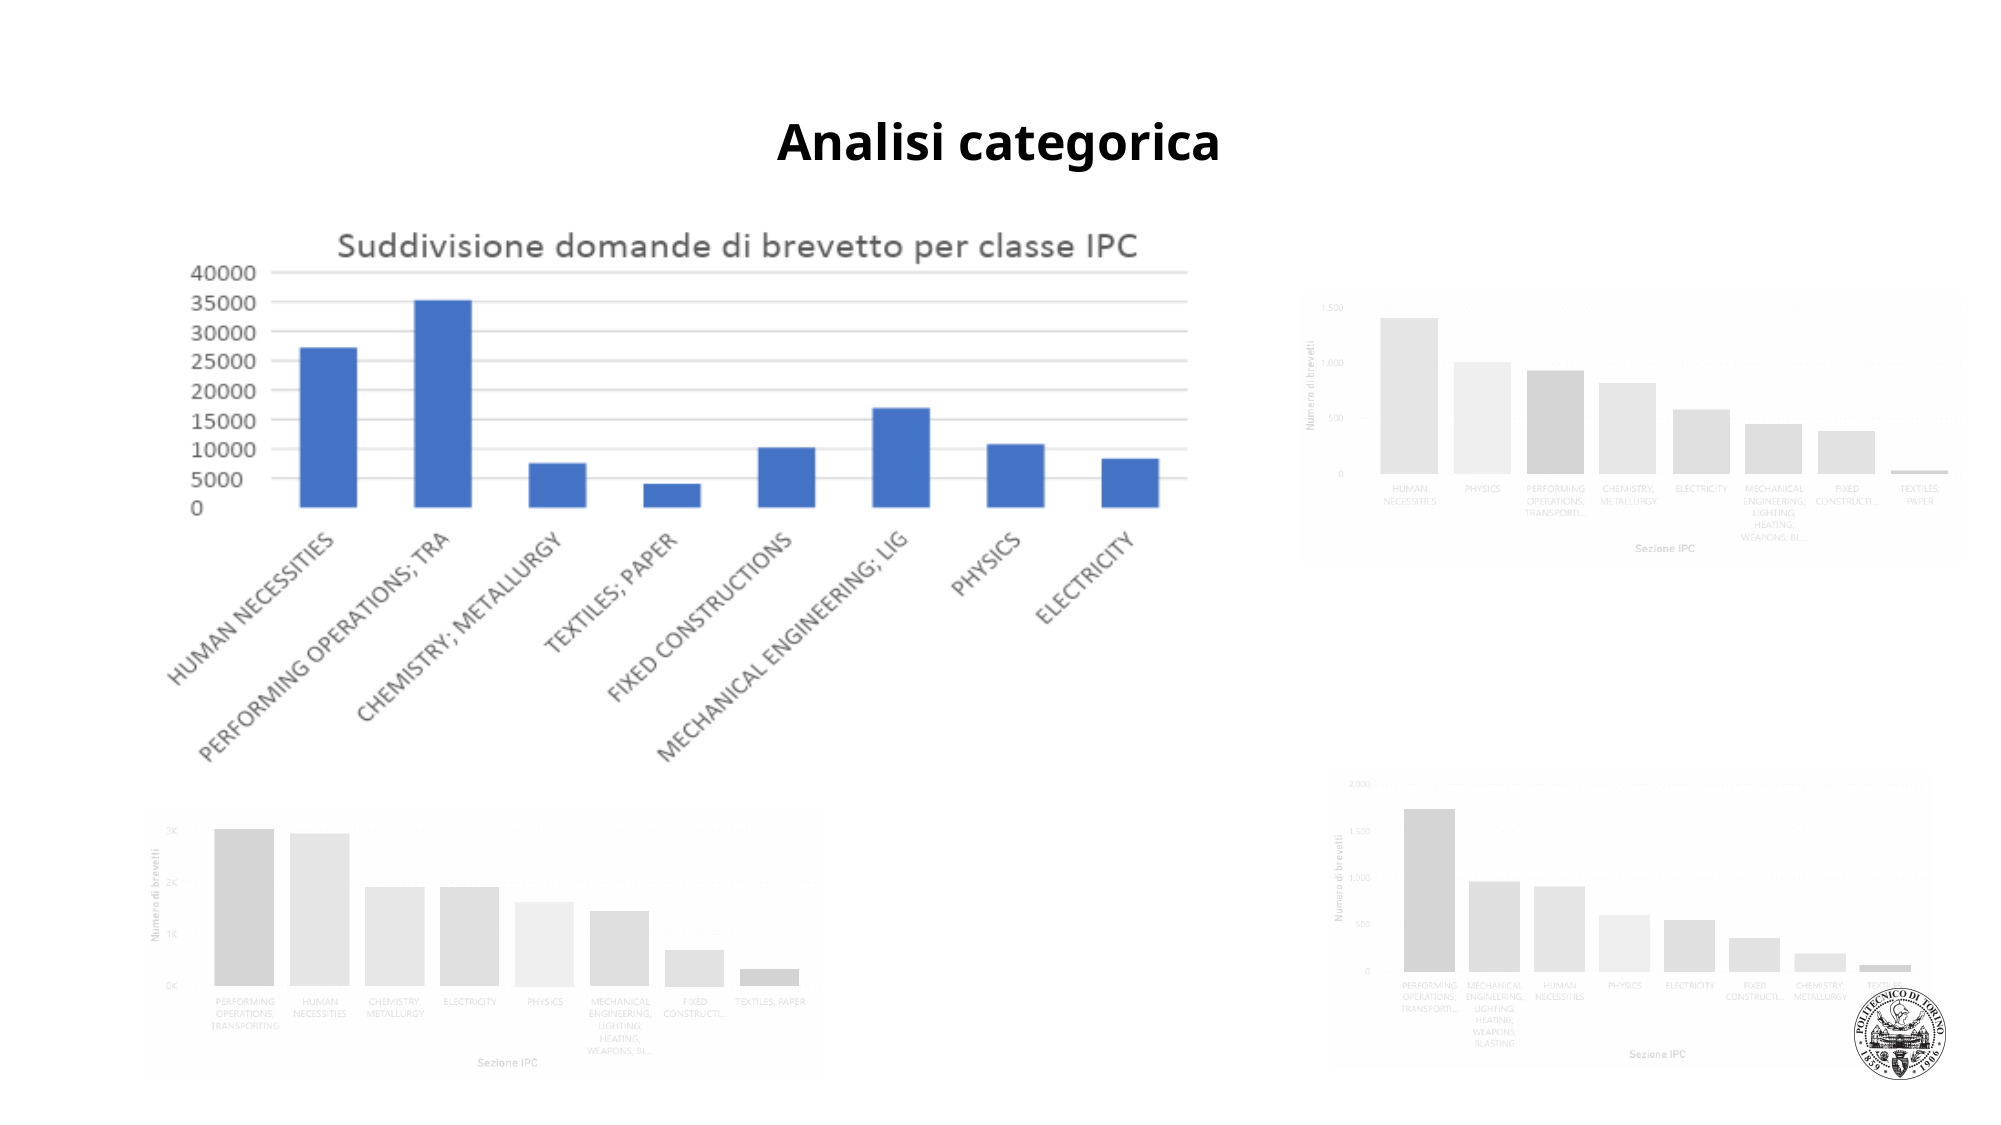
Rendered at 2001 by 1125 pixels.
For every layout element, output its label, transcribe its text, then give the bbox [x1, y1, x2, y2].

picture [121, 201, 1218, 769]
text_box Analisi categorica [99, 103, 1901, 179]
picture [144, 808, 824, 1079]
picture [1329, 772, 1947, 1080]
picture [1299, 292, 1963, 563]
